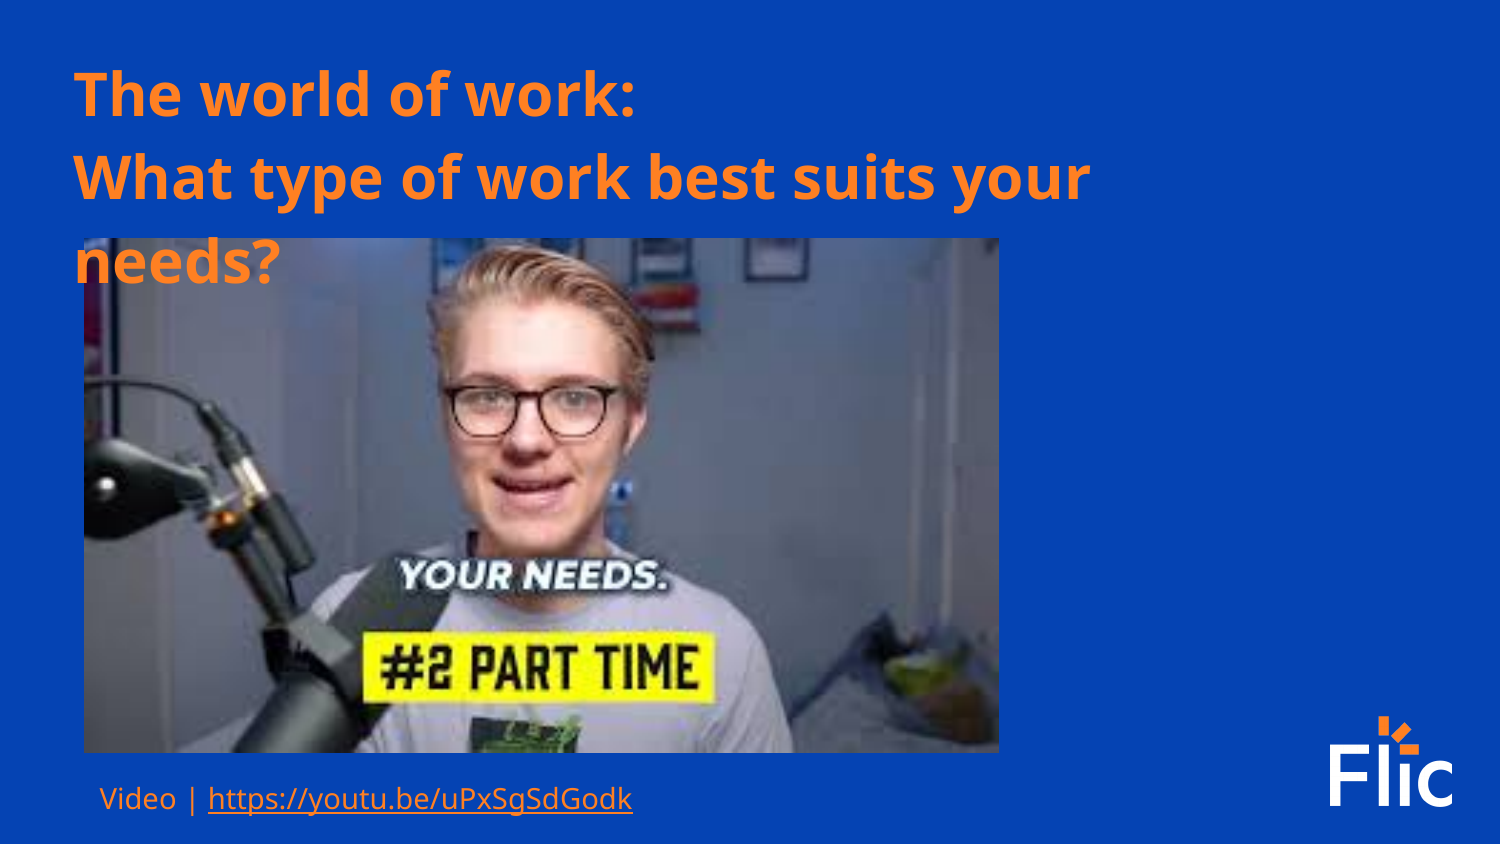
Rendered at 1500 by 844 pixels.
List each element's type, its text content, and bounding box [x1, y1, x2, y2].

picture [84, 238, 999, 753]
text_box The world of work: What type of work best suits your needs? [73, 45, 1265, 174]
picture [1330, 716, 1452, 807]
text_box Video | https://youtu.be/uPxSgSdGodk [84, 765, 929, 836]
